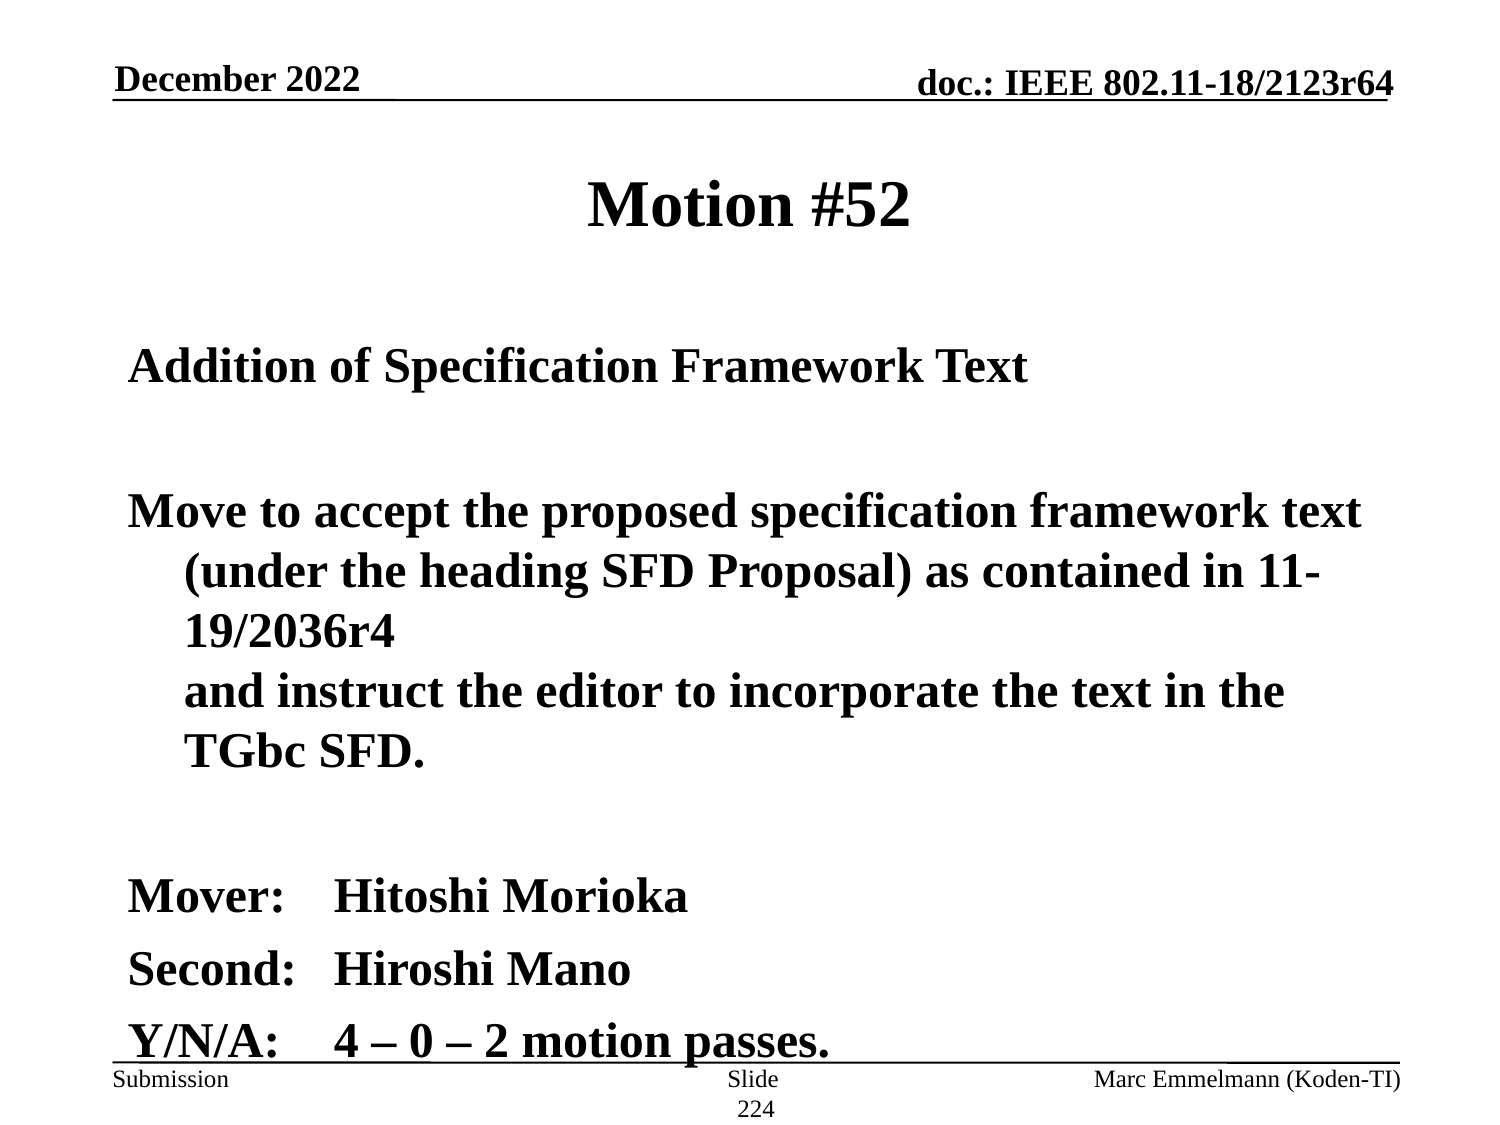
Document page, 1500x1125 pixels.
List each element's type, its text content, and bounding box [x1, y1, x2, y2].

title Motion #52 [112, 112, 1388, 288]
list Addition of Specification Framework Text Move to accept the proposed specification framework text (under the heading SFD Proposal) as contained in 11-19/2036r4 and instruct the editor to incorporate the text in the TGbc SFD. Mover: Hitoshi Morioka Second: Hiroshi Mano Y/N/A: 4 – 0 – 2 motion passes. [112, 324, 1388, 1000]
footer Marc Emmelmann (Koden-TI) [878, 1061, 1402, 1093]
slide_number Slide 224 [712, 1061, 800, 1123]
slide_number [114, 54, 423, 100]
